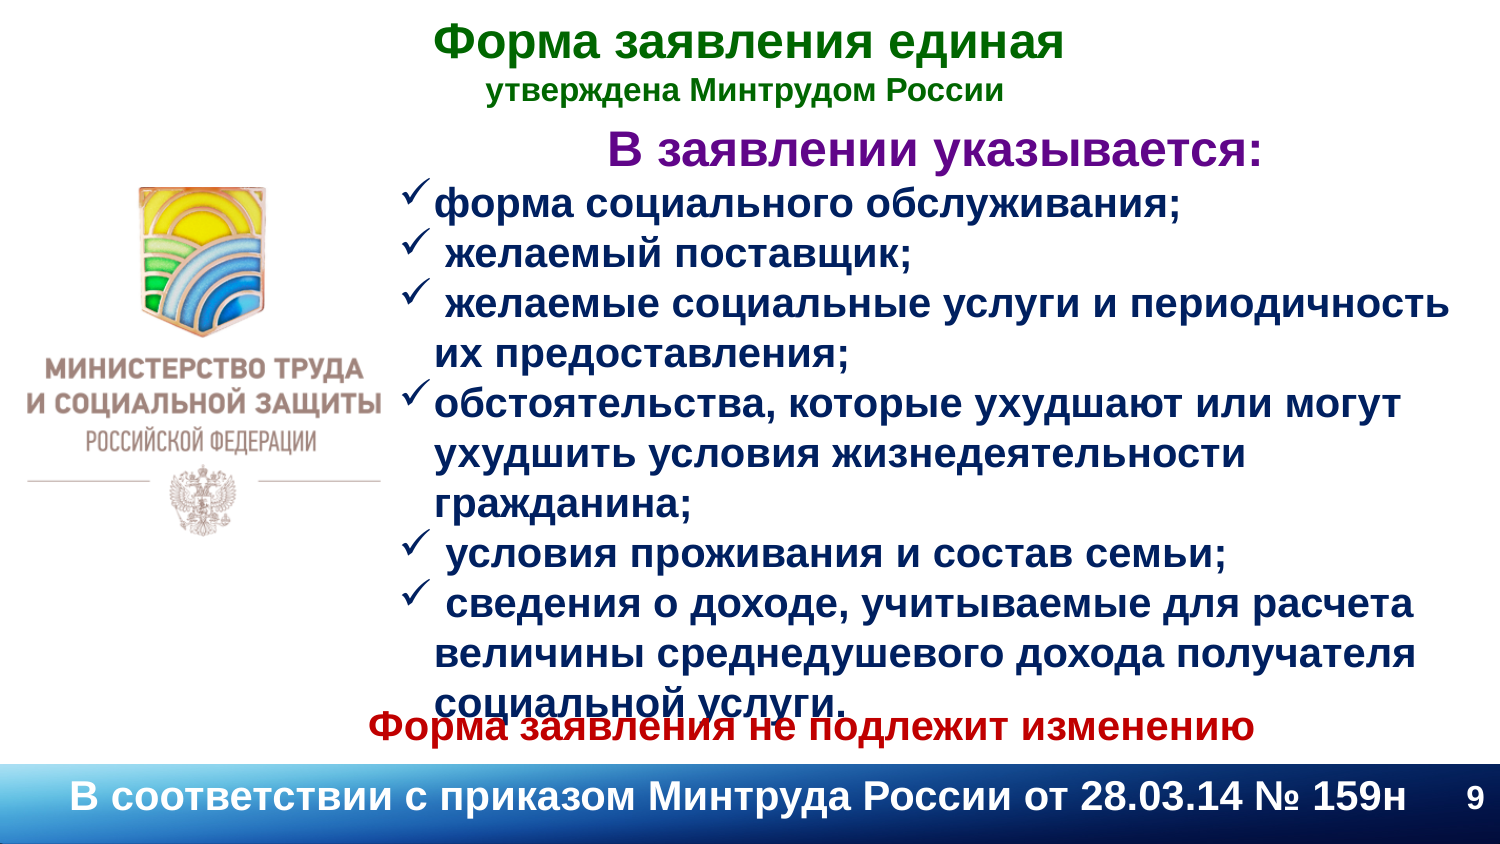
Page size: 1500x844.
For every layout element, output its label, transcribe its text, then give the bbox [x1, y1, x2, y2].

text_box Форма заявления единая утверждена Минтрудом России [0, 8, 1500, 109]
text_box Форма заявления не подлежит изменению [175, 691, 1393, 757]
picture [23, 187, 387, 541]
text_box В заявлении указывается: форма социального обслуживания; желаемый поставщик; желаемые социальные услуги и периодичность их предоставления; обстоятельства, которые ухудшают или могут ухудшить условия жизнедеятельности гражданина; условия проживания и состав семьи; сведения о доходе, учитываемые для расчета величины среднедушевого дохода получателя социальной услуги. [383, 58, 1500, 734]
picture [0, 764, 1500, 844]
